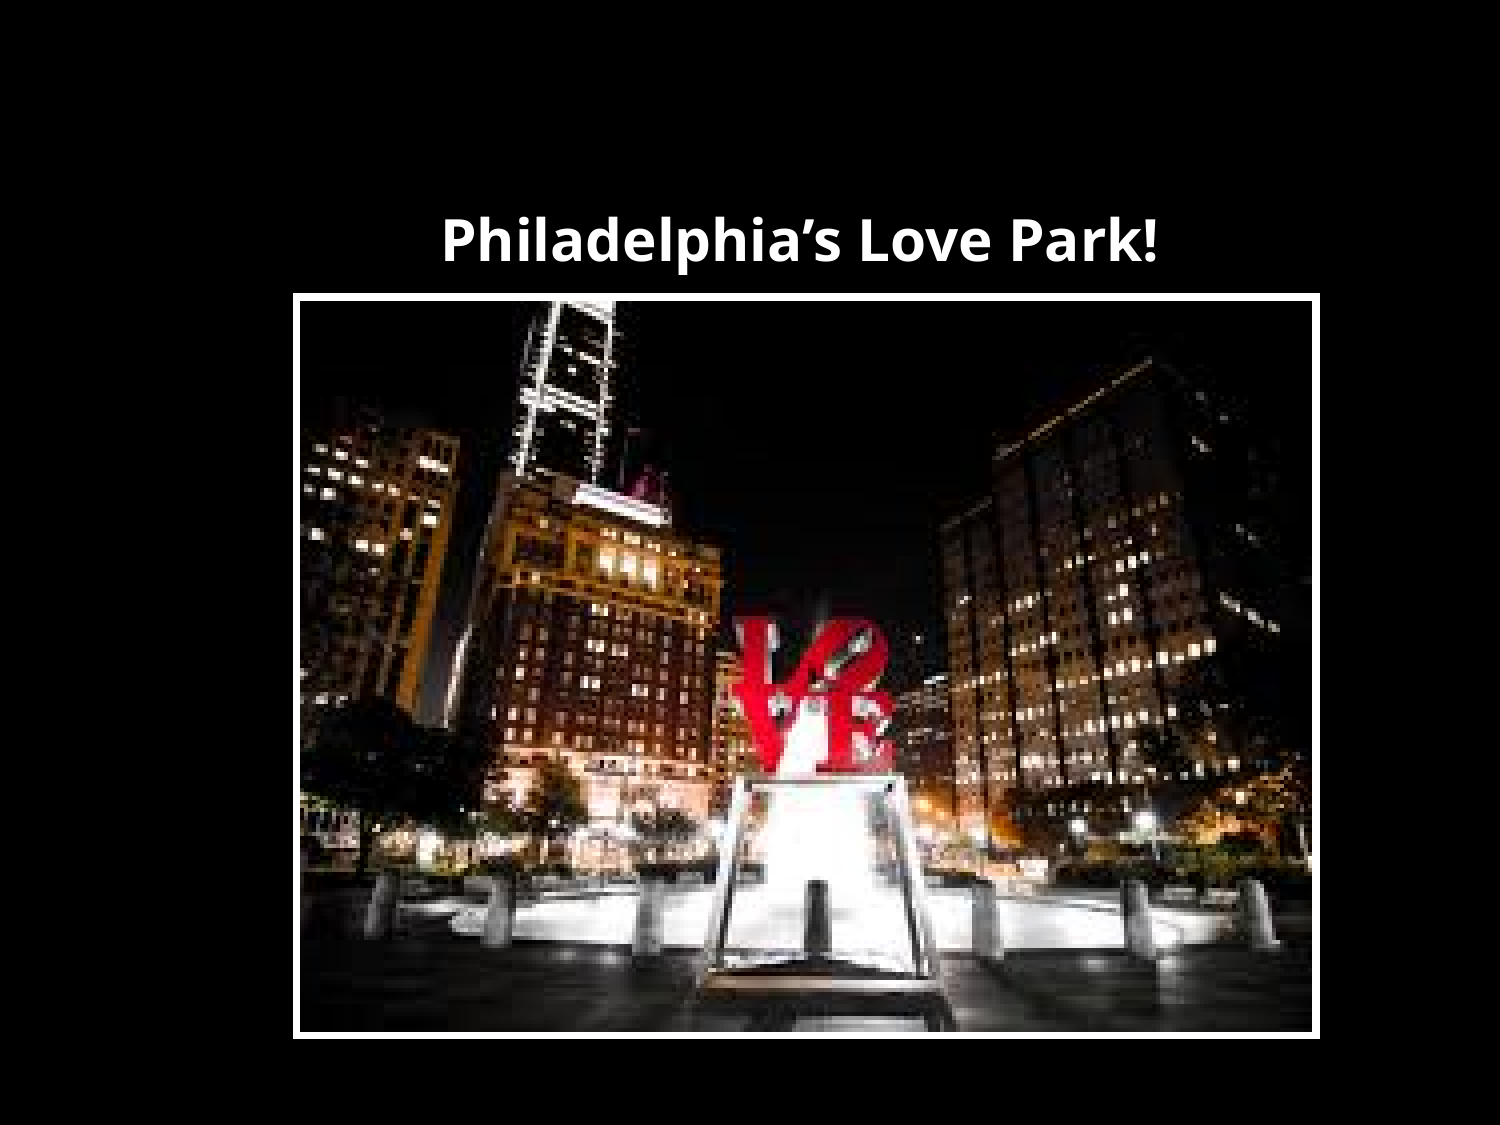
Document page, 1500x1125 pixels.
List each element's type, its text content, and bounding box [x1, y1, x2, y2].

title Philadelphia’s Love Park! [350, 187, 1250, 274]
picture [299, 300, 1313, 1033]
